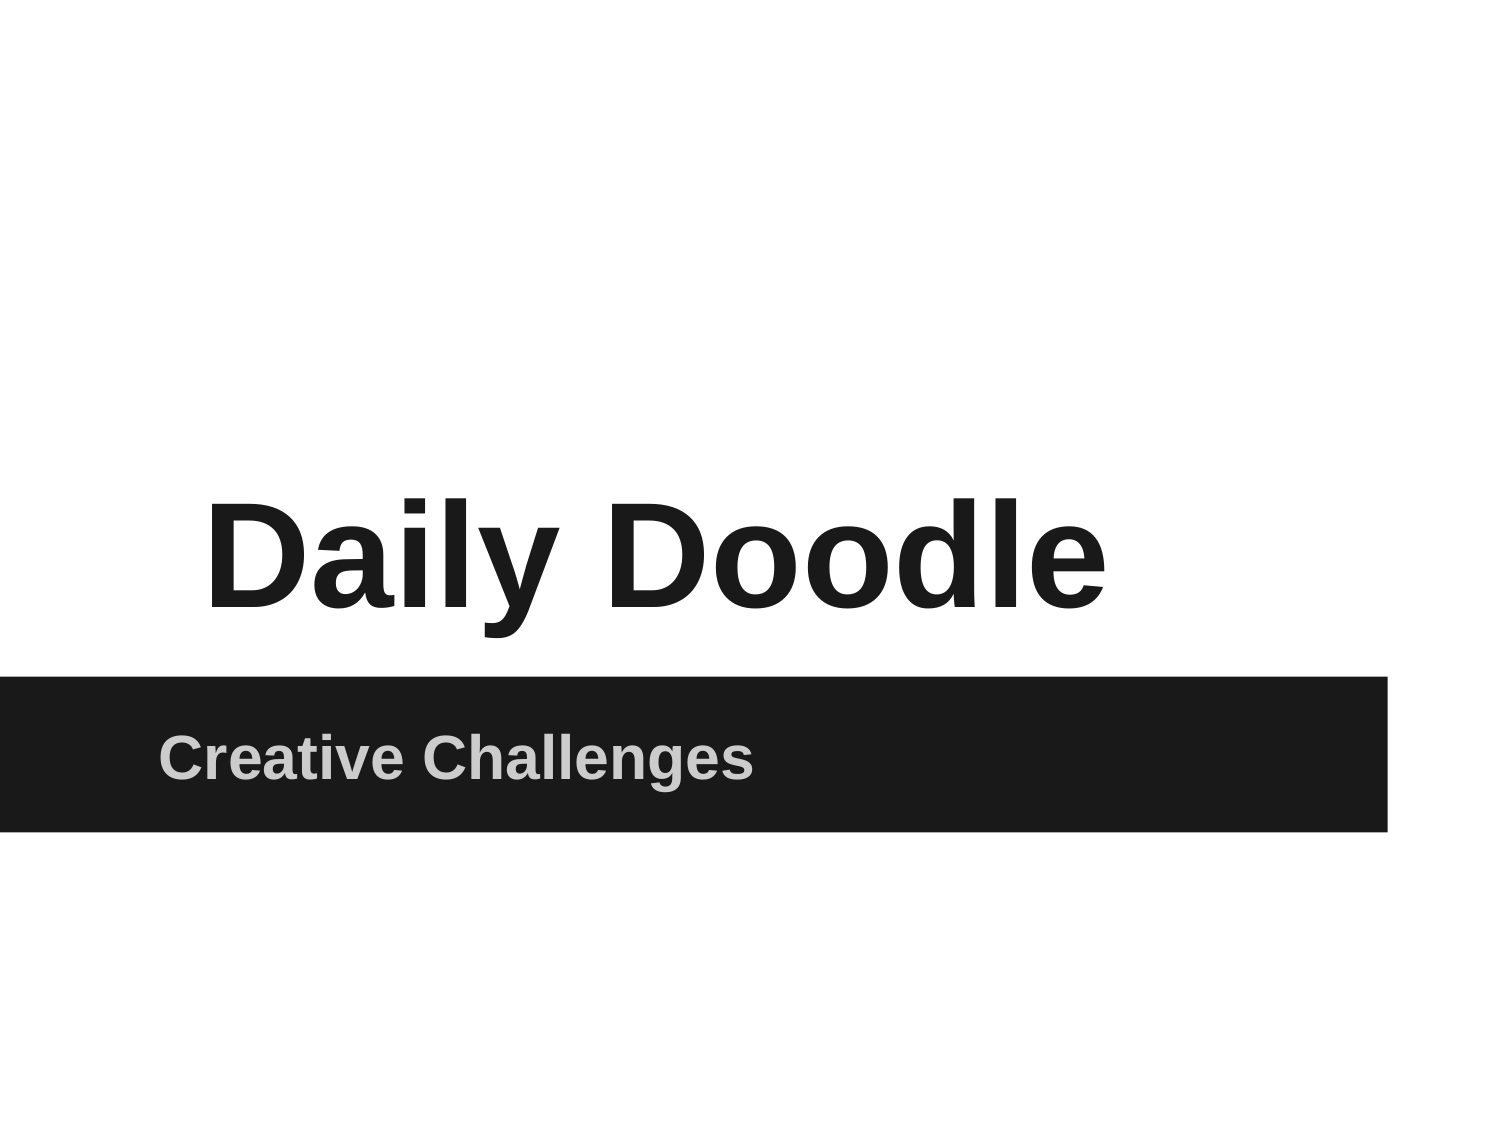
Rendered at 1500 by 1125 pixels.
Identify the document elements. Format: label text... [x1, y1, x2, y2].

subtitle Creative Challenges [112, 413, 1388, 1096]
